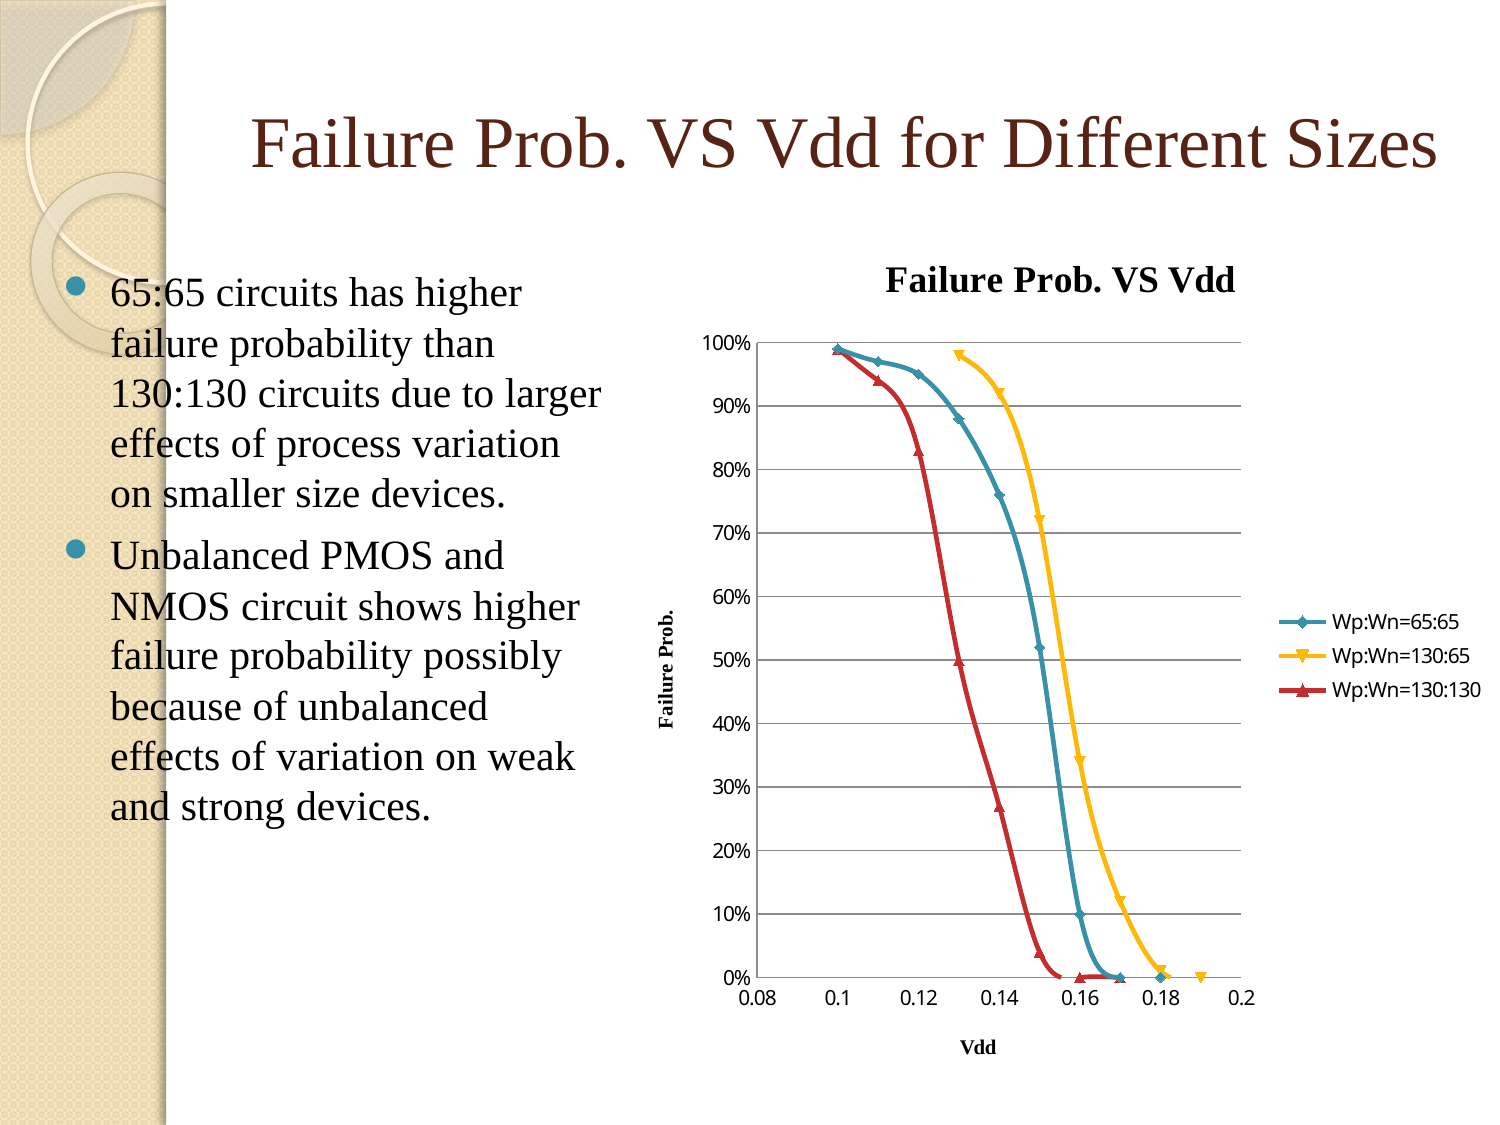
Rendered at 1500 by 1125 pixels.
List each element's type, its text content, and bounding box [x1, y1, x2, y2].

chart [620, 222, 1500, 1090]
title Failure Prob. VS Vdd for Different Sizes [235, 45, 1466, 233]
list 65:65 circuits has higher failure probability than 130:130 circuits due to larger effects of process variation on smaller size devices. Unbalanced PMOS and NMOS circuit shows higher failure probability possibly because of unbalanced effects of variation on weak and strong devices. [35, 257, 613, 1005]
